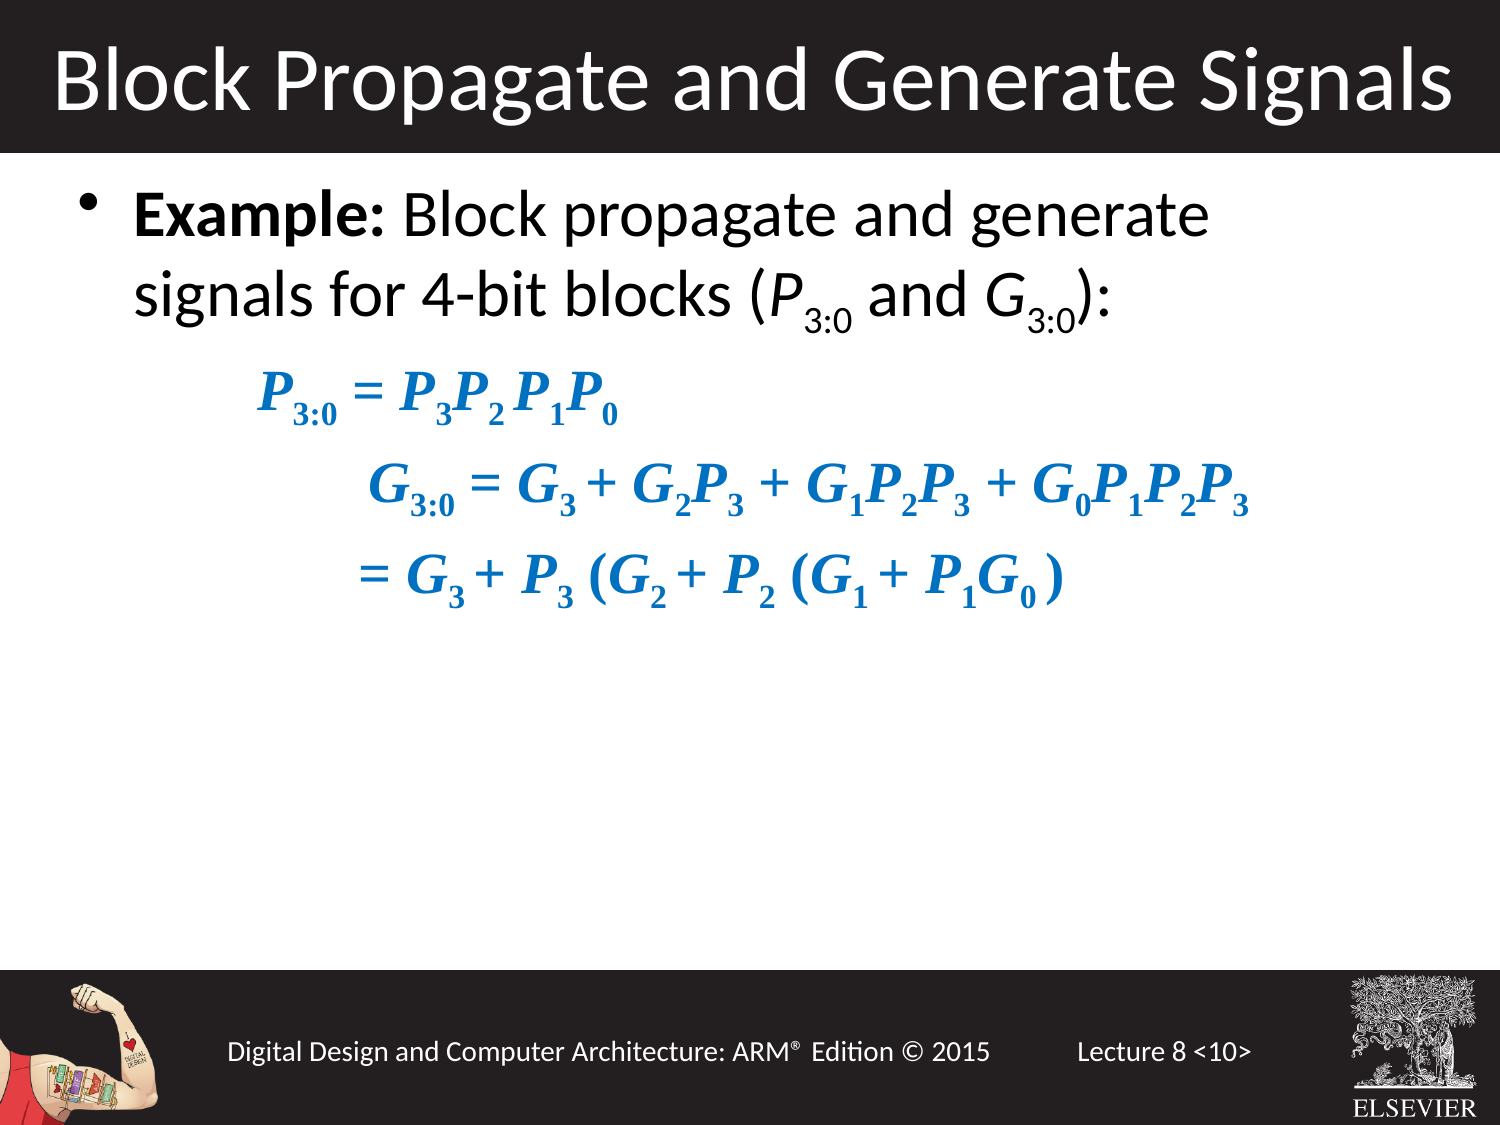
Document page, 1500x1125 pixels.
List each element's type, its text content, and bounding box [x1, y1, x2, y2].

picture [0, 979, 163, 1125]
text_box Block Propagate and Generate Signals [37, 11, 1488, 136]
picture [1350, 974, 1477, 1117]
text_box Example: Block propagate and generate signals for 4-bit blocks (P3:0 and G3:0): P3:0 = P3P2 P1P0 G3:0 = G3 + G2P3 + G1P2P3 + G0P1P2P3 = G3 + P3 (G2 + P2 (G1 + P1G0 ) [62, 162, 1363, 1013]
